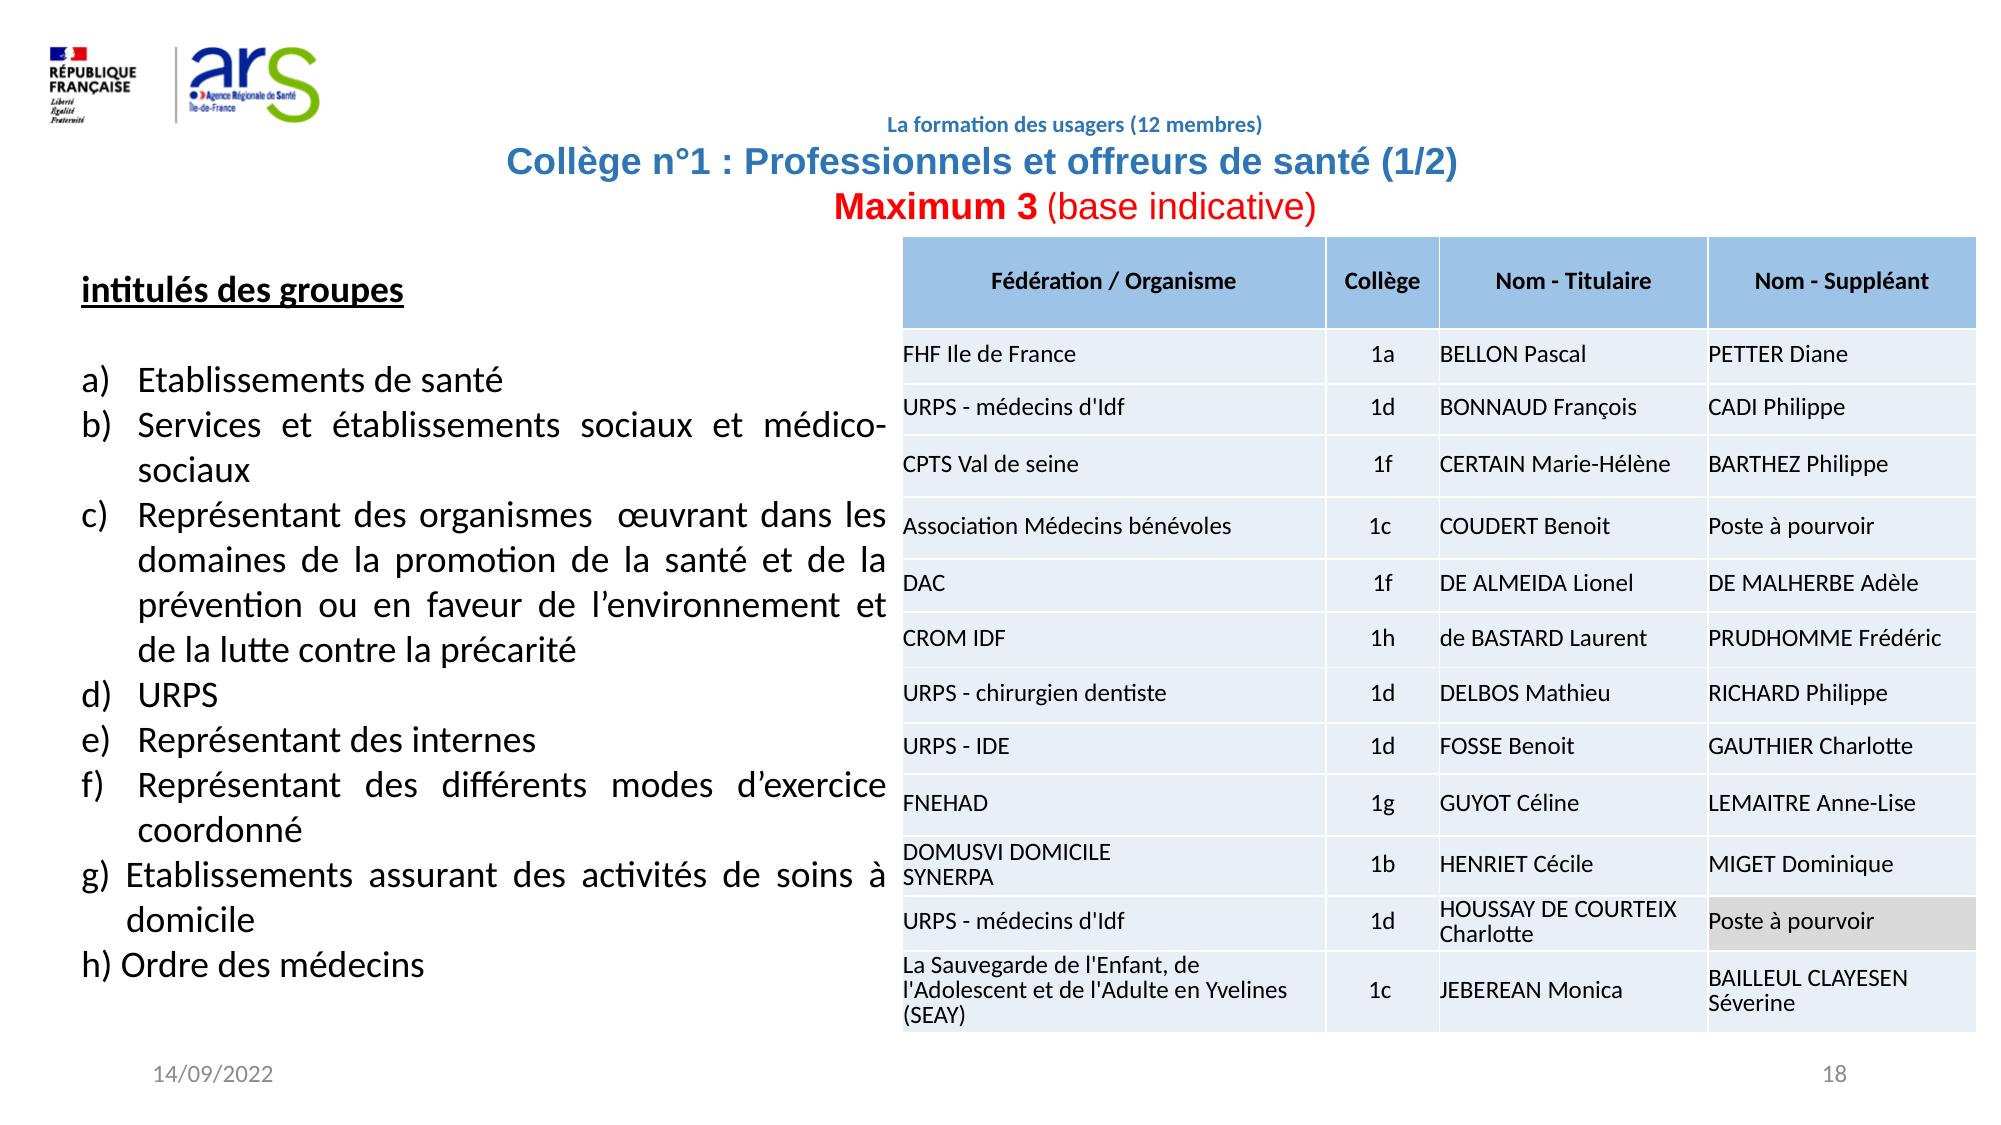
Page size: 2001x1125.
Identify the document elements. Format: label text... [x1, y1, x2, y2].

table_header Fédération / Organisme [903, 237, 1325, 328]
table_cell 1f [1327, 560, 1439, 611]
table_cell BONNAUD François [1440, 385, 1707, 434]
table_cell FNEHAD [903, 775, 1325, 835]
table_cell URPS - médecins d'Idf [903, 385, 1325, 434]
table_header Collège [1327, 237, 1439, 328]
picture [49, 45, 339, 126]
table_header Nom - Suppléant [1709, 237, 1976, 328]
table_cell Poste à pourvoir [1709, 498, 1976, 558]
table_cell 1c [1327, 952, 1439, 1032]
table_cell 1a [1327, 330, 1439, 383]
table_cell Poste à pourvoir [1709, 897, 1976, 950]
slide_number 18 [1412, 1042, 1863, 1103]
table_cell 1c [1327, 498, 1439, 558]
table_cell La Sauvegarde de l'Enfant, de l'Adolescent et de l'Adulte en Yvelines (SEAY) [903, 952, 1325, 1032]
table_cell COUDERT Benoit [1440, 498, 1707, 558]
table_cell GAUTHIER Charlotte [1709, 724, 1976, 773]
table_cell 1f [1327, 436, 1439, 496]
table_cell PRUDHOMME Frédéric [1709, 613, 1976, 667]
table_cell FHF Ile de France [903, 330, 1325, 383]
table_cell 1d [1327, 897, 1439, 950]
table_cell BELLON Pascal [1440, 330, 1707, 383]
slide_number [137, 1042, 588, 1103]
table_cell DOMUSVI DOMICILE SYNERPA [903, 837, 1325, 895]
table_header Nom - Titulaire [1440, 237, 1707, 328]
table_cell BAILLEUL CLAYESEN Séverine [1709, 952, 1976, 1032]
table_cell CROM IDF [903, 613, 1325, 667]
table_cell HOUSSAY DE COURTEIX Charlotte [1440, 897, 1707, 950]
table_cell DE ALMEIDA Lionel [1440, 560, 1707, 611]
text_box intitulés des groupes Etablissements de santé Services et établissements sociaux et médico-sociaux Représentant des organismes œuvrant dans les domaines de la promotion de la santé et de la prévention ou en faveur de l’environnement et de la lutte contre la précarité URPS Représentant des internes Représentant des différents modes d’exercice coordonné g) Etablissements assurant des activités de soins à domicile h) Ordre des médecins [66, 257, 902, 993]
table_cell DELBOS Mathieu [1440, 668, 1707, 722]
table_cell PETTER Diane [1709, 330, 1976, 383]
table_cell CADI Philippe [1709, 385, 1976, 434]
table_cell URPS - chirurgien dentiste [903, 668, 1325, 722]
table_cell URPS - médecins d'Idf [903, 897, 1325, 950]
table_cell FOSSE Benoit [1440, 724, 1707, 773]
table_cell HENRIET Cécile [1440, 837, 1707, 895]
table_cell MIGET Dominique [1709, 837, 1976, 895]
table_cell JEBEREAN Monica [1440, 952, 1707, 1032]
table_cell GUYOT Céline [1440, 775, 1707, 835]
table_cell 1b [1327, 837, 1439, 895]
table_cell LEMAITRE Anne-Lise [1709, 775, 1976, 835]
table_cell URPS - IDE [903, 724, 1325, 773]
table_cell BARTHEZ Philippe [1709, 436, 1976, 496]
table_cell CPTS Val de seine [903, 436, 1325, 496]
table_cell 1g [1327, 775, 1439, 835]
table_cell CERTAIN Marie-Hélène [1440, 436, 1707, 496]
table_cell de BASTARD Laurent [1440, 613, 1707, 667]
table_cell 1d [1327, 668, 1439, 722]
table_cell 1d [1327, 385, 1439, 434]
table_cell DAC [903, 560, 1325, 611]
table_cell DE MALHERBE Adèle [1709, 560, 1976, 611]
table_cell RICHARD Philippe [1709, 668, 1976, 722]
table_cell Association Médecins bénévoles [903, 498, 1325, 558]
table_cell 1h [1327, 613, 1439, 667]
text_box La formation des usagers (12 membres) Collège n°1 : Professionnels et offreurs de santé (1/2) Maximum 3 (base indicative) [491, 102, 1660, 235]
table_cell 1d [1327, 724, 1439, 773]
